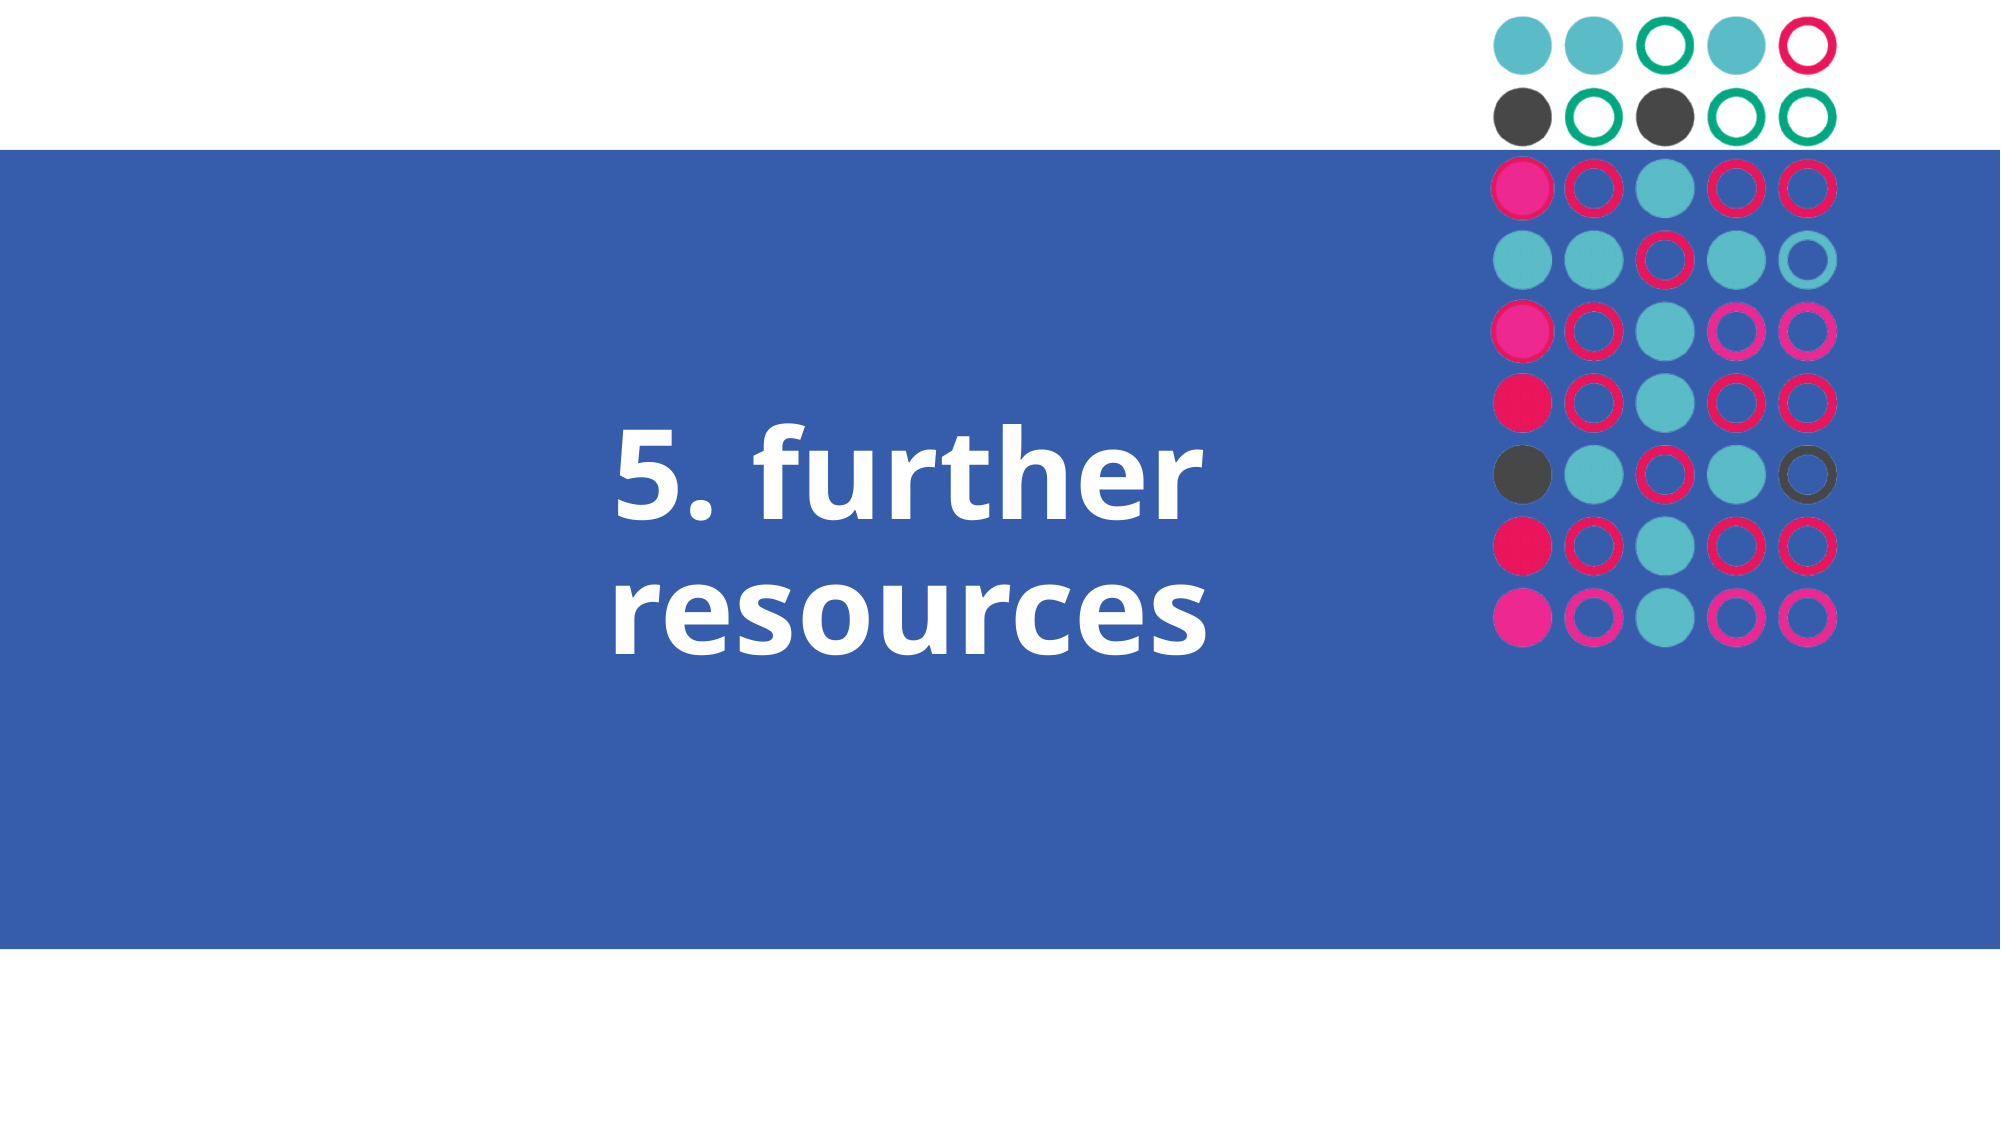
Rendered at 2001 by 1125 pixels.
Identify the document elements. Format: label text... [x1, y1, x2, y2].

title 5. further resources [510, 416, 1309, 677]
picture [1486, 8, 1840, 655]
